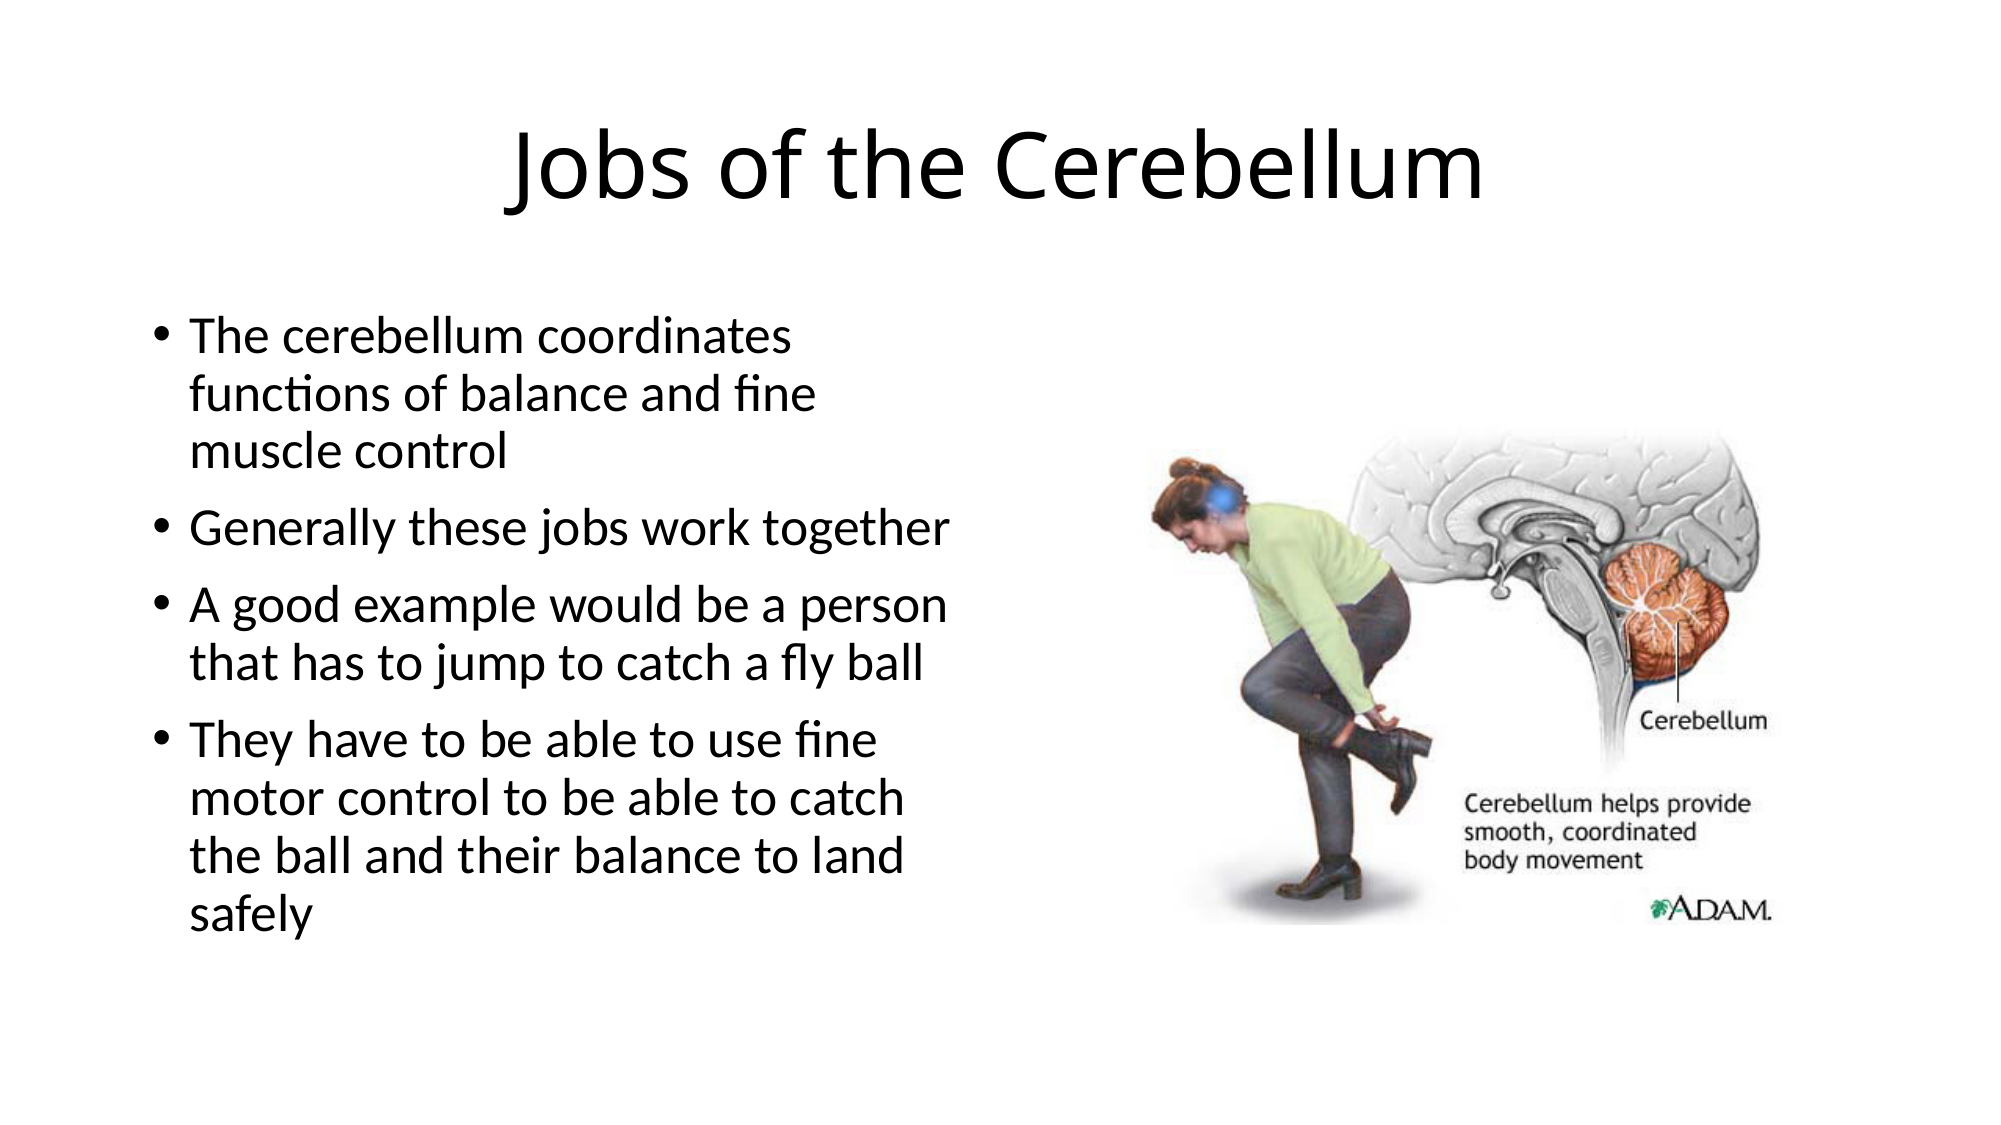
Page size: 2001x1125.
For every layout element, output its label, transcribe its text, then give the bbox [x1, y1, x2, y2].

picture [1031, 424, 1892, 925]
list The cerebellum coordinates functions of balance and fine muscle control Generally these jobs work together A good example would be a person that has to jump to catch a fly ball They have to be able to use fine motor control to be able to catch the ball and their balance to land safely [137, 299, 988, 1014]
title Jobs of the Cerebellum [137, 59, 1863, 278]
